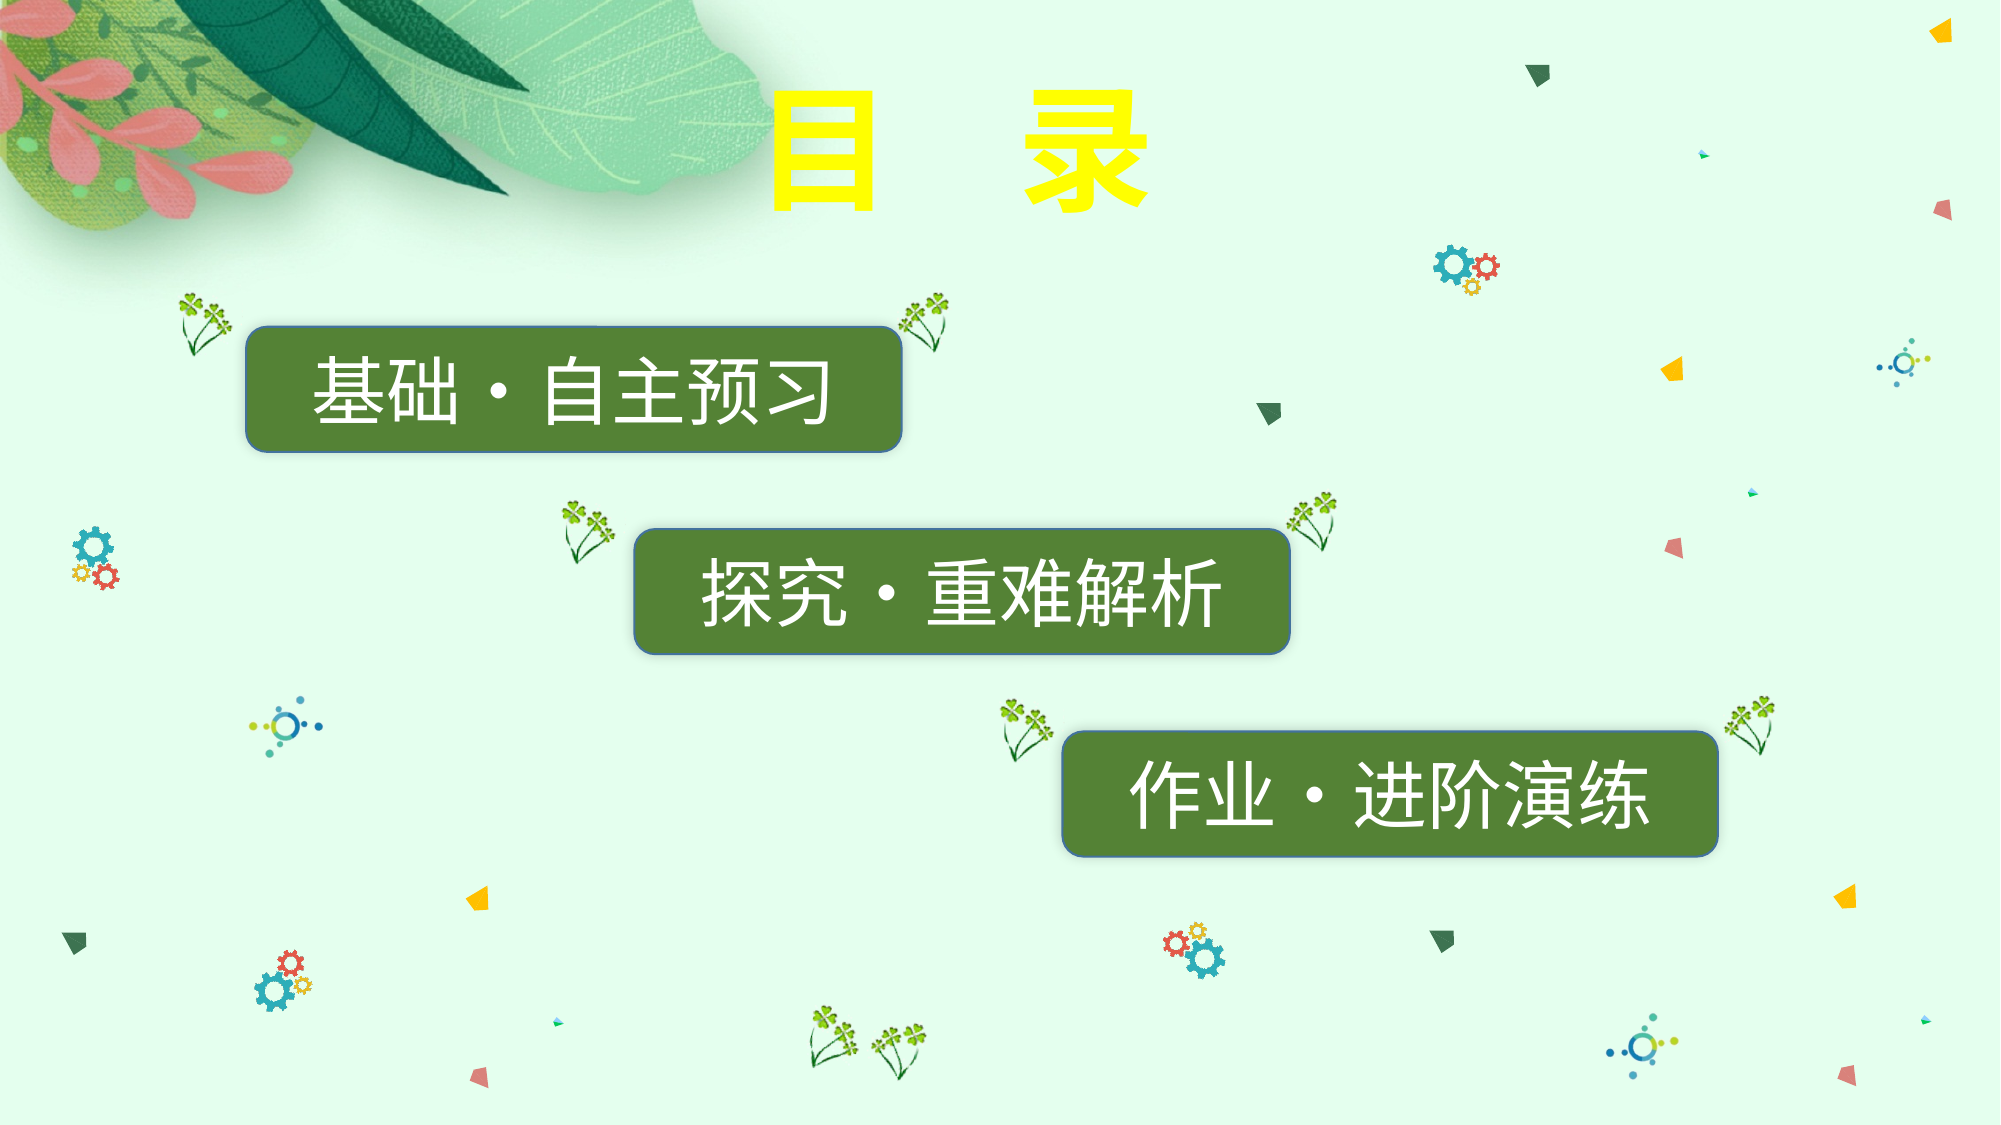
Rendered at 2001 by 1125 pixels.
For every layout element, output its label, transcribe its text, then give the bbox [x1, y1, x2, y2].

text_box 基础•自主预习 [245, 325, 903, 453]
text_box 探究•重难解析 [633, 528, 1291, 656]
picture [0, 0, 2001, 1125]
text_box 作业•进阶演练 [1061, 730, 1719, 858]
text_box 目 录 [740, 55, 1171, 236]
